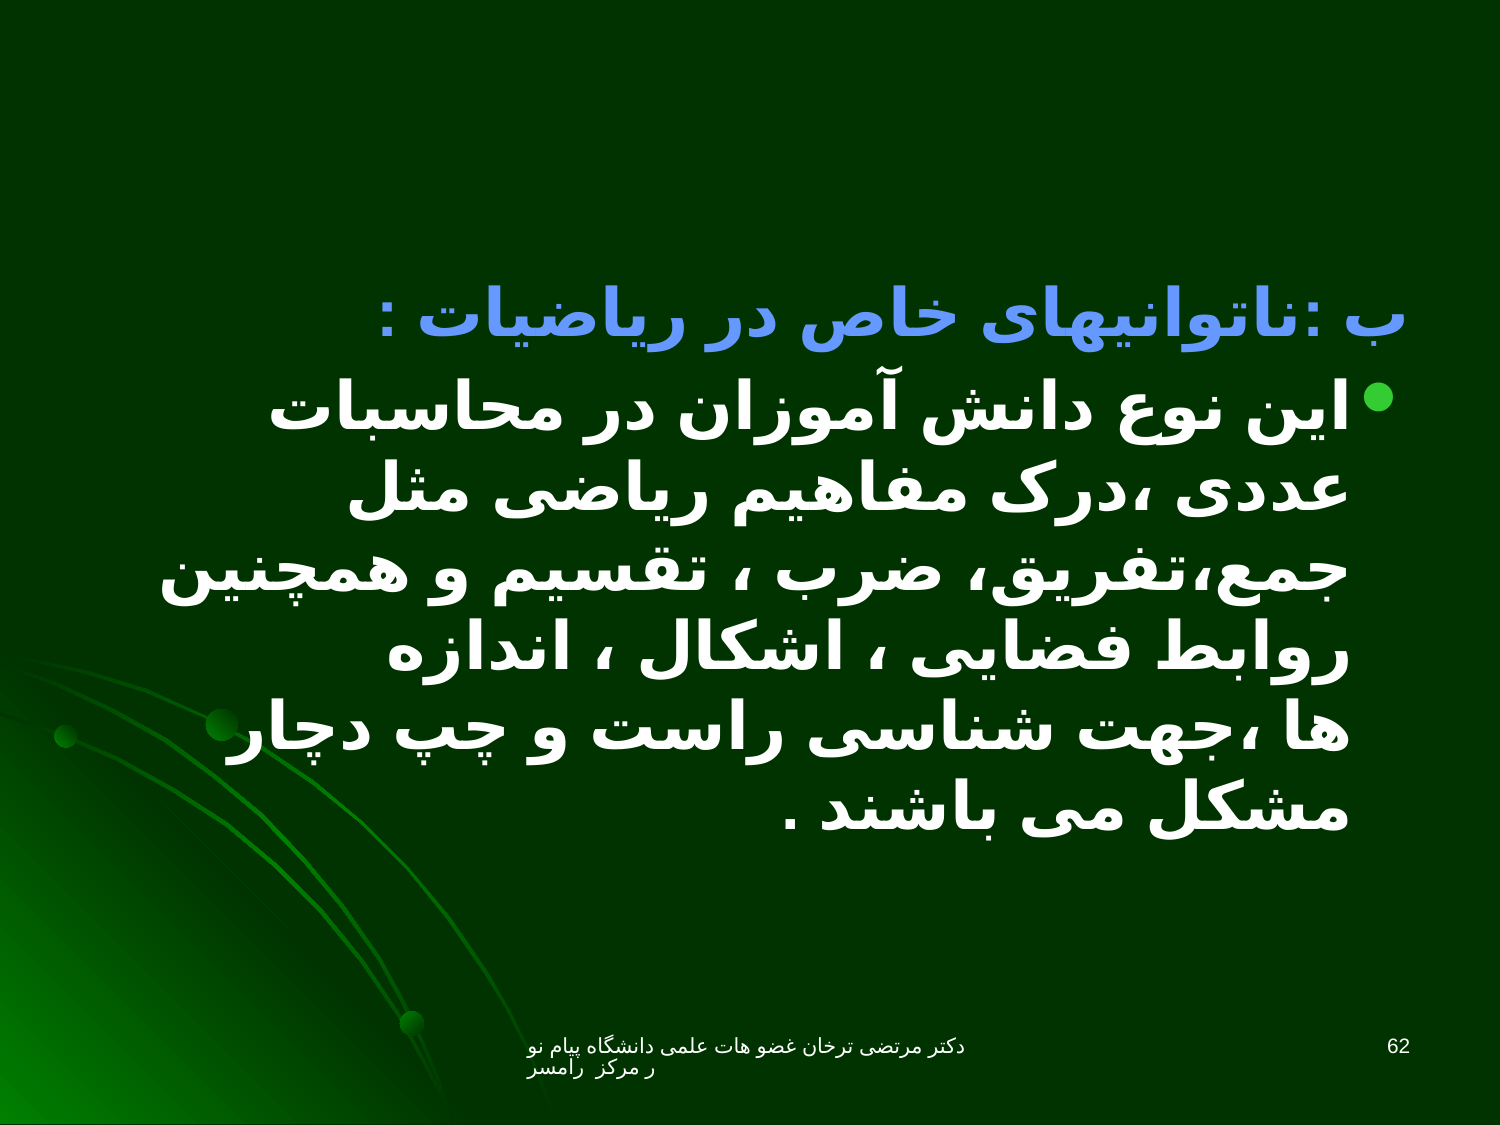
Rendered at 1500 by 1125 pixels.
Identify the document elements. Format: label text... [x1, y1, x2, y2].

list ب :ناتوانیهای خاص در ریاضیات : این نوع دانش آموزان در محاسبات عددی ،درک مفاهیم ریاضی مثل جمع،تفریق، ضرب ، تقسیم و همچنین روابط فضایی ، اشکال ، اندازه ها ،جهت شناسی راست و چپ دچار مشکل می باشند . [74, 262, 1426, 1006]
slide_number 62 [1074, 1024, 1426, 1101]
footer دکتر مرتضی ترخان غضو هات علمی دانشگاه پیام نور مرکز رامسر [512, 1024, 988, 1101]
